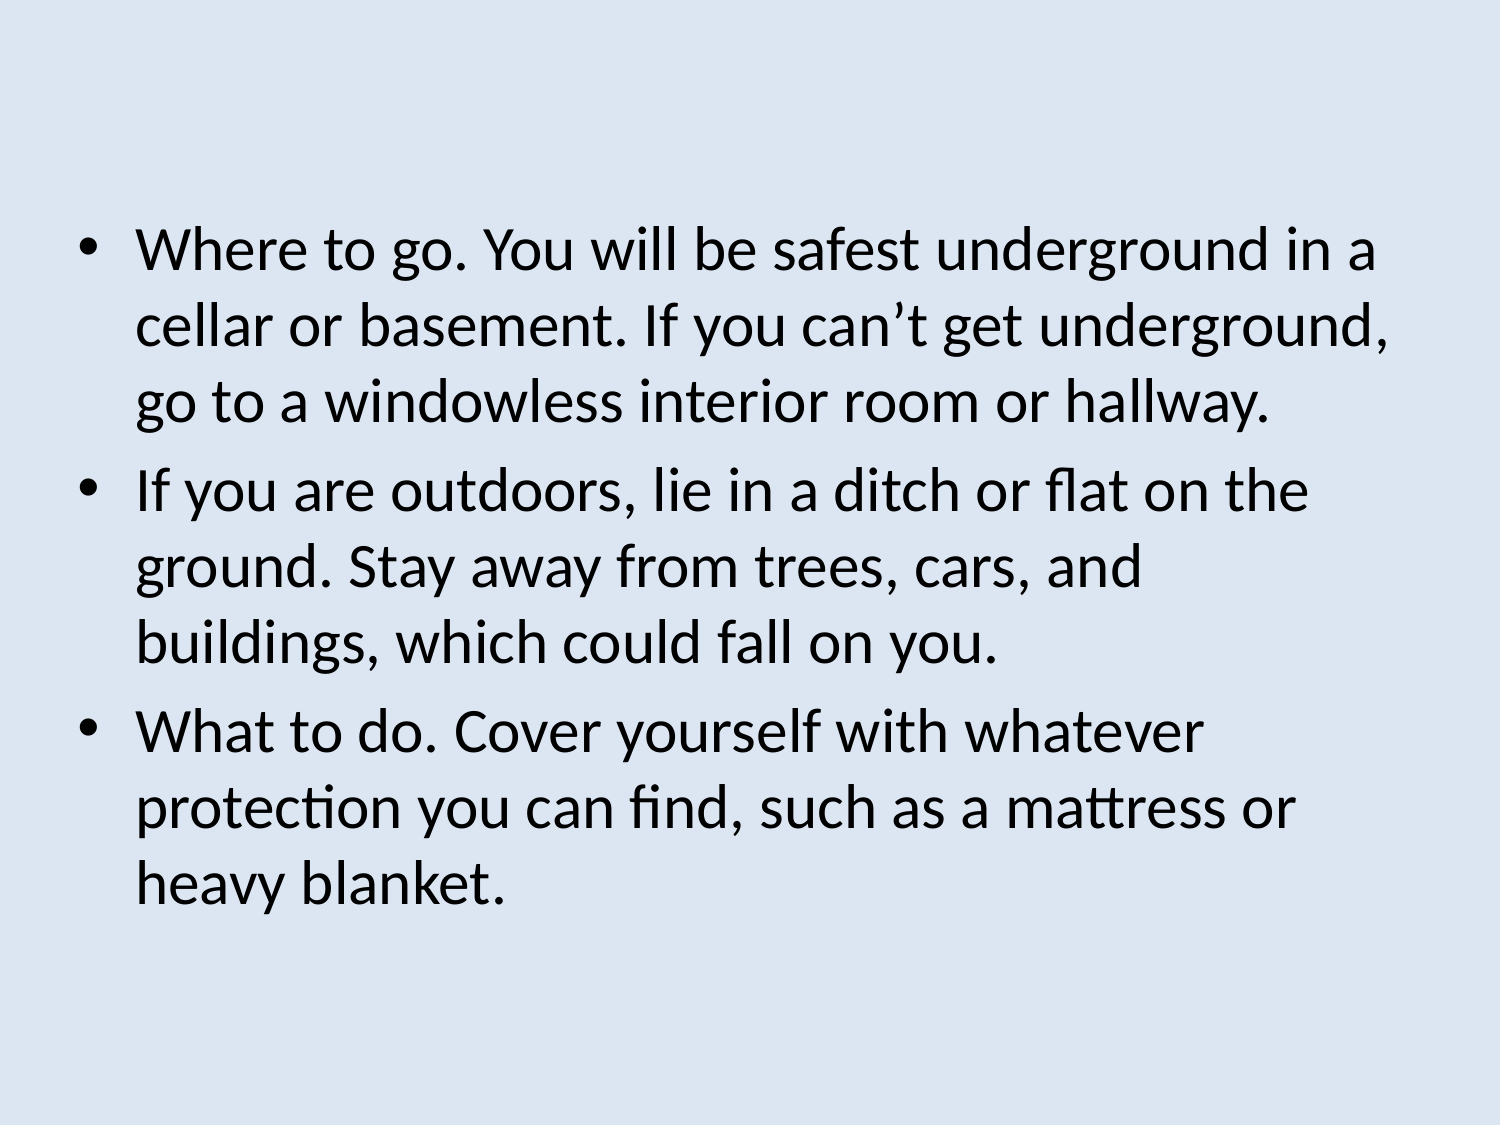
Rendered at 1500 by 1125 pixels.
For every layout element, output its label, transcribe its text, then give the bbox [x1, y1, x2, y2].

list Where to go. You will be safest underground in a cellar or basement. If you can’t get underground, go to a windowless interior room or hallway. If you are outdoors, lie in a ditch or flat on the ground. Stay away from trees, cars, and buildings, which could fall on you. What to do. Cover yourself with whatever protection you can find, such as a mattress or heavy blanket. [62, 200, 1413, 943]
